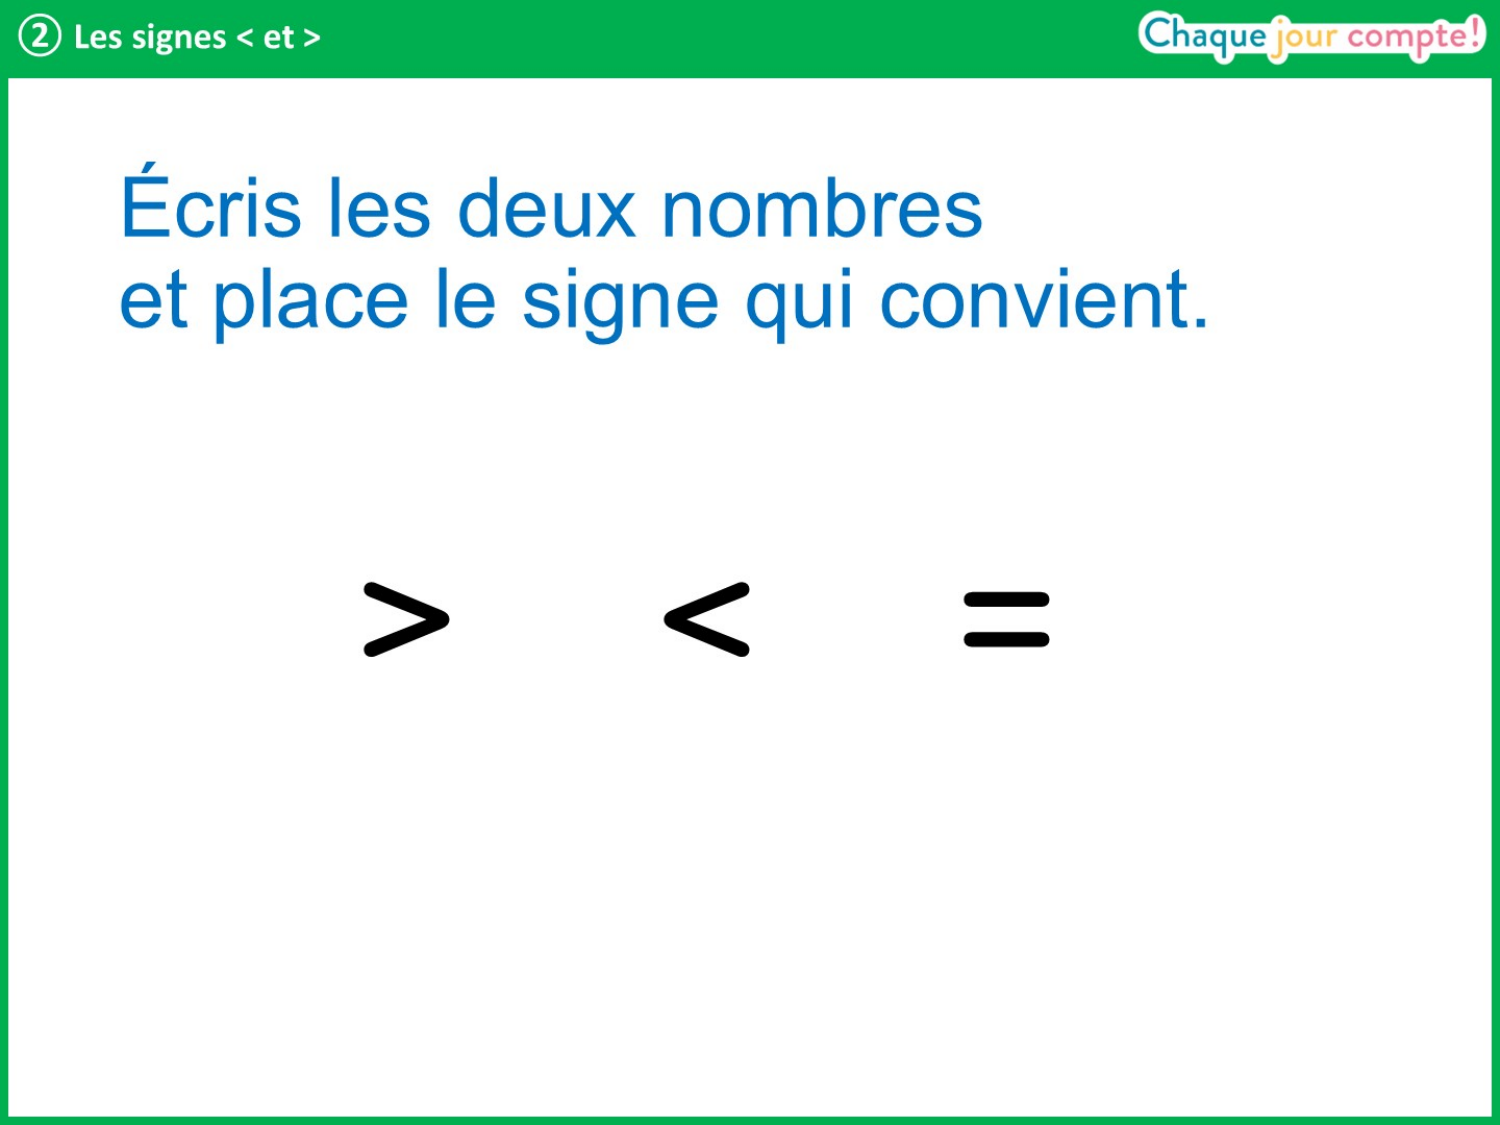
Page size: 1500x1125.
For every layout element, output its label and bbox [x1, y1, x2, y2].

list [0, 0, 1500, 1125]
